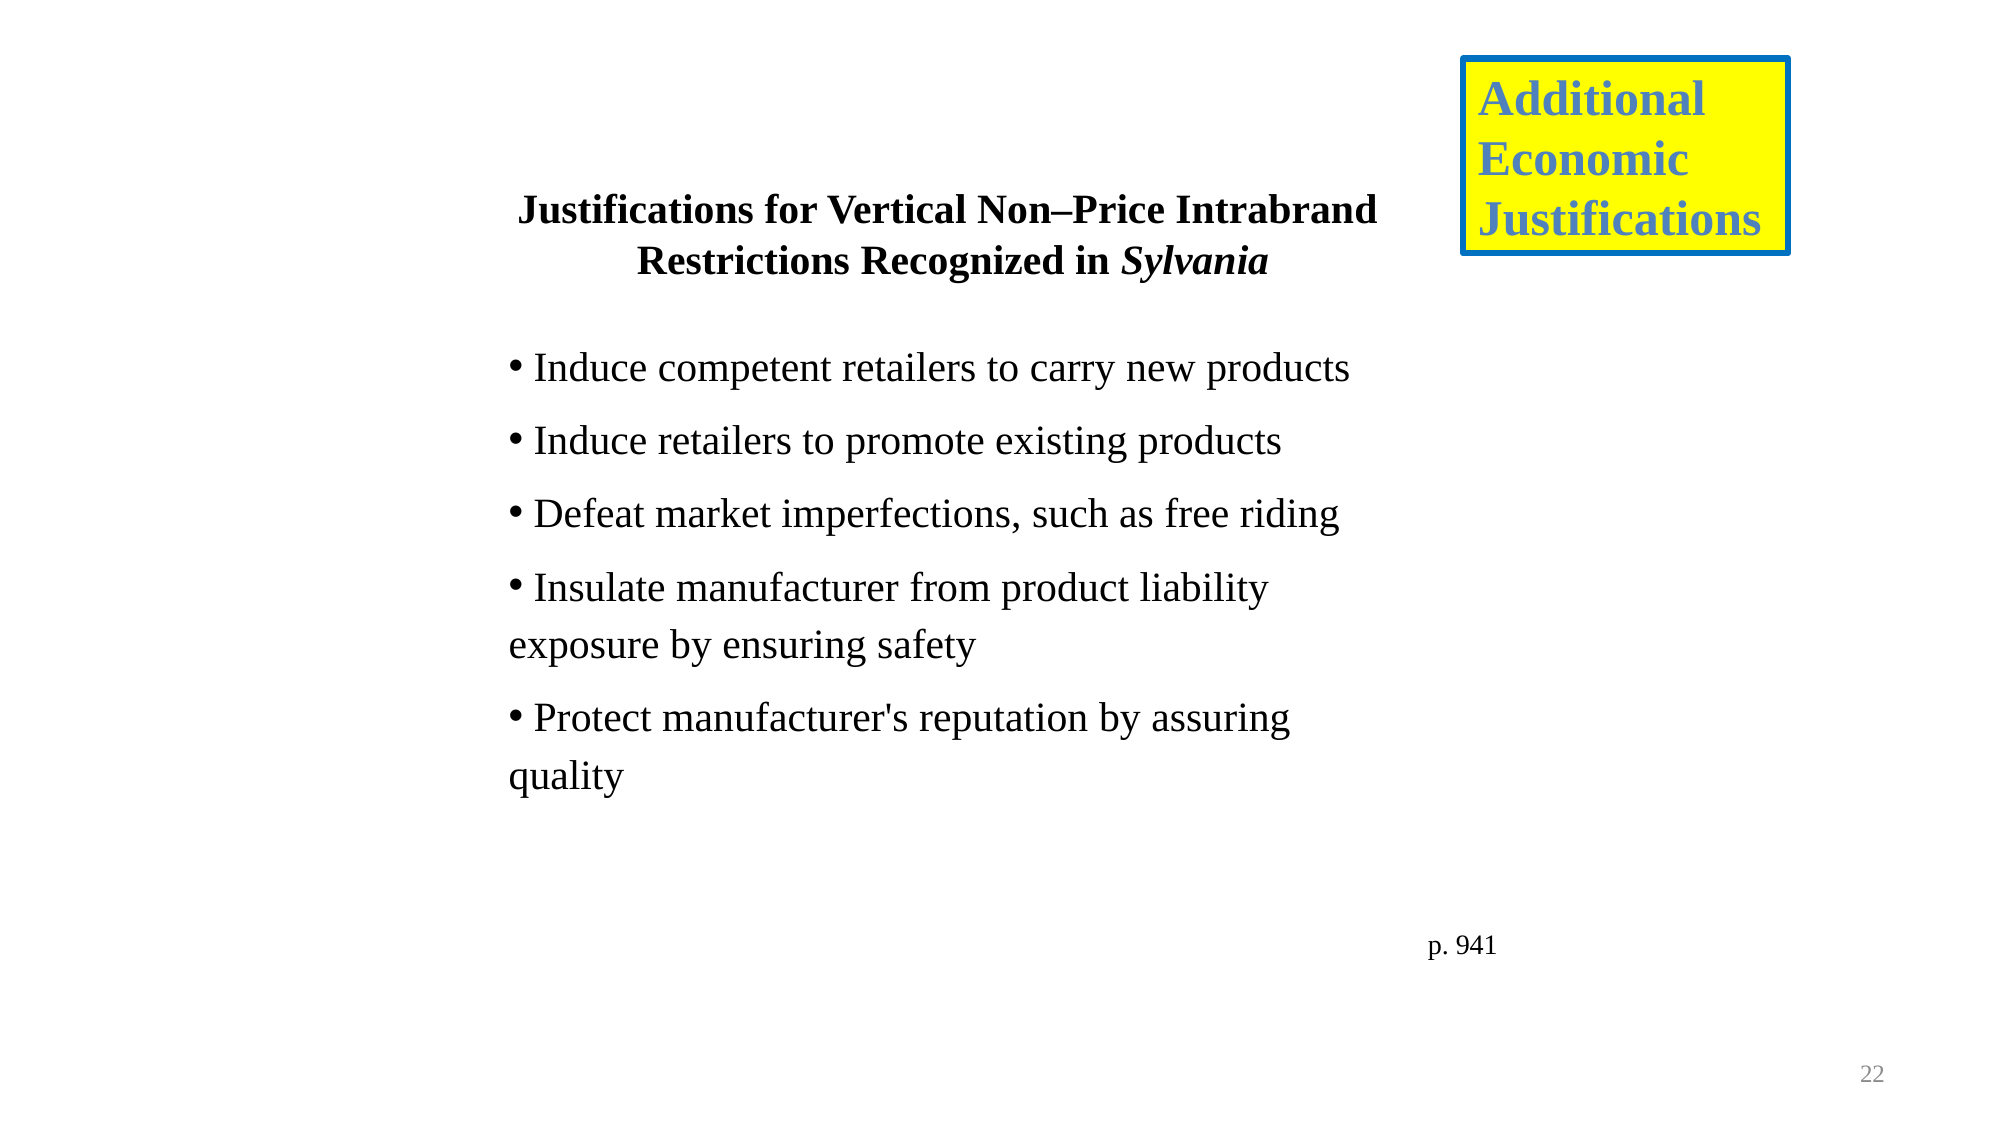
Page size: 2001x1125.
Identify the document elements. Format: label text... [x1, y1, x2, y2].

text_box Justifications for Vertical Non–Price Intrabrand Restrictions Recognized in Sylvania Induce competent retailers to carry new products Induce retailers to promote existing products Defeat market imperfections, such as free riding Insulate manufacturer from product liability exposure by ensuring safety Protect manufacturer's reputation by assuring quality [493, 174, 1413, 805]
text_box Additional Economic Justifications [1463, 58, 1789, 254]
slide_number 22 [1433, 1042, 1900, 1103]
text_box p. 941 [1413, 918, 1513, 968]
